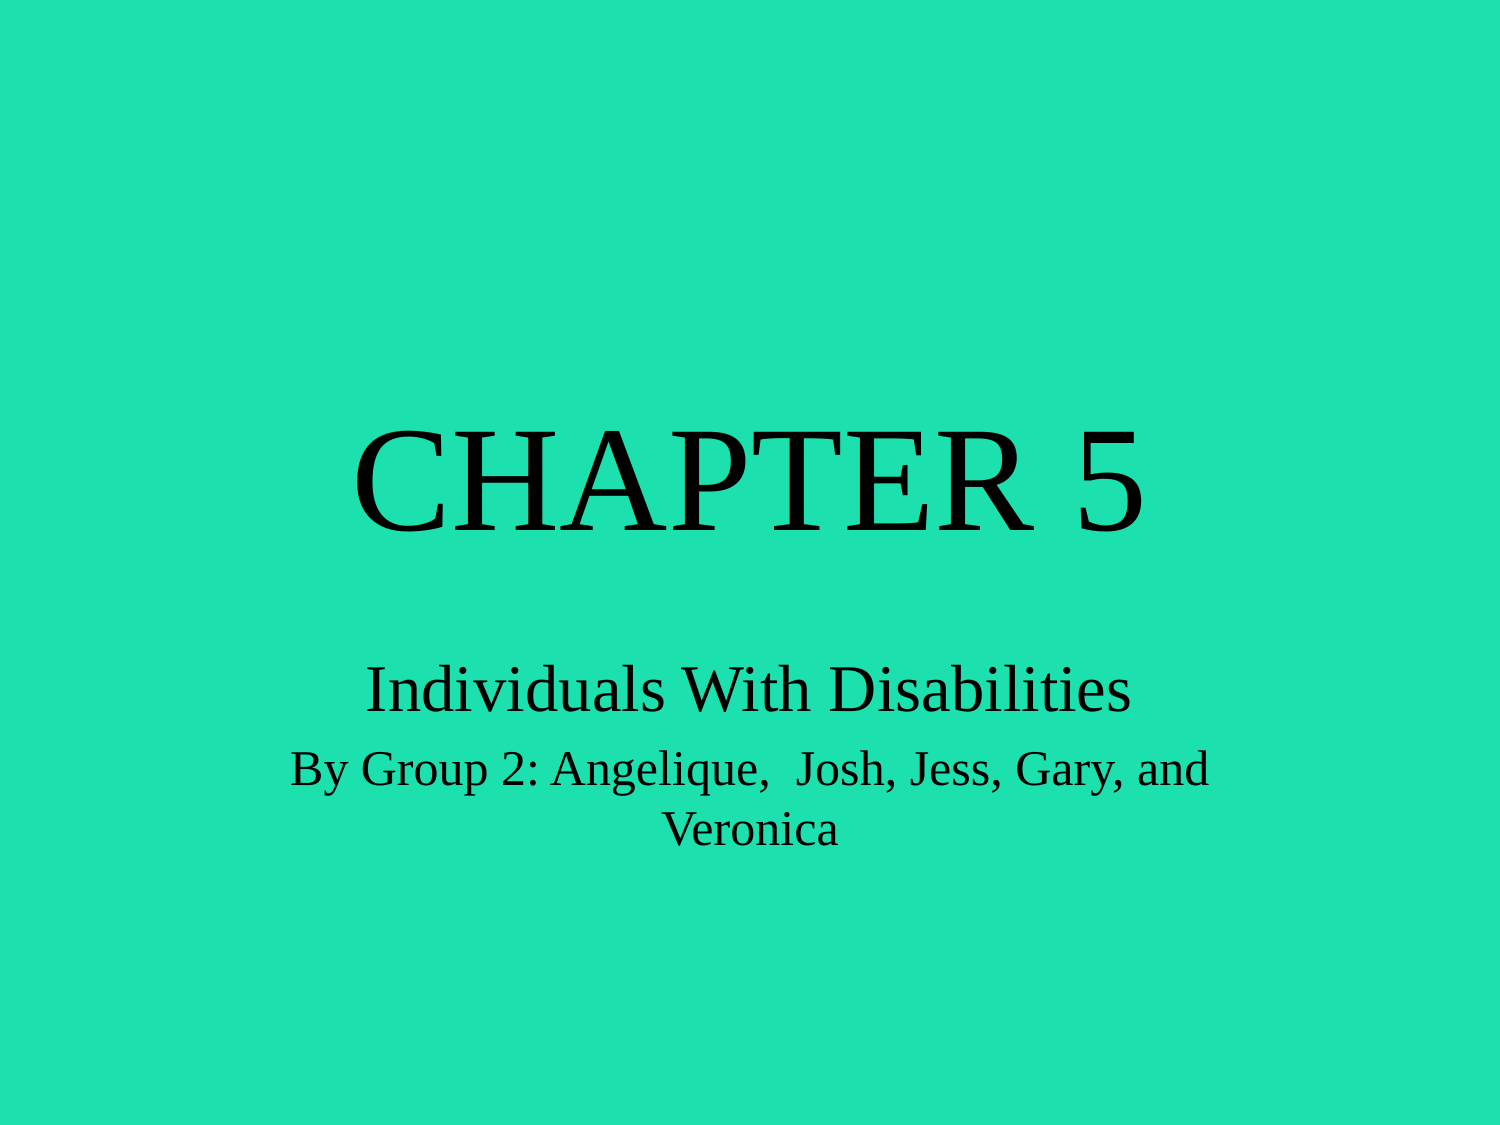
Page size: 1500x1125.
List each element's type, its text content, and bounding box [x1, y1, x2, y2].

title Chapter 5 [112, 349, 1388, 591]
subtitle Individuals With Disabilities By Group 2: Angelique, Josh, Jess, Gary, and Veronica [225, 637, 1275, 925]
